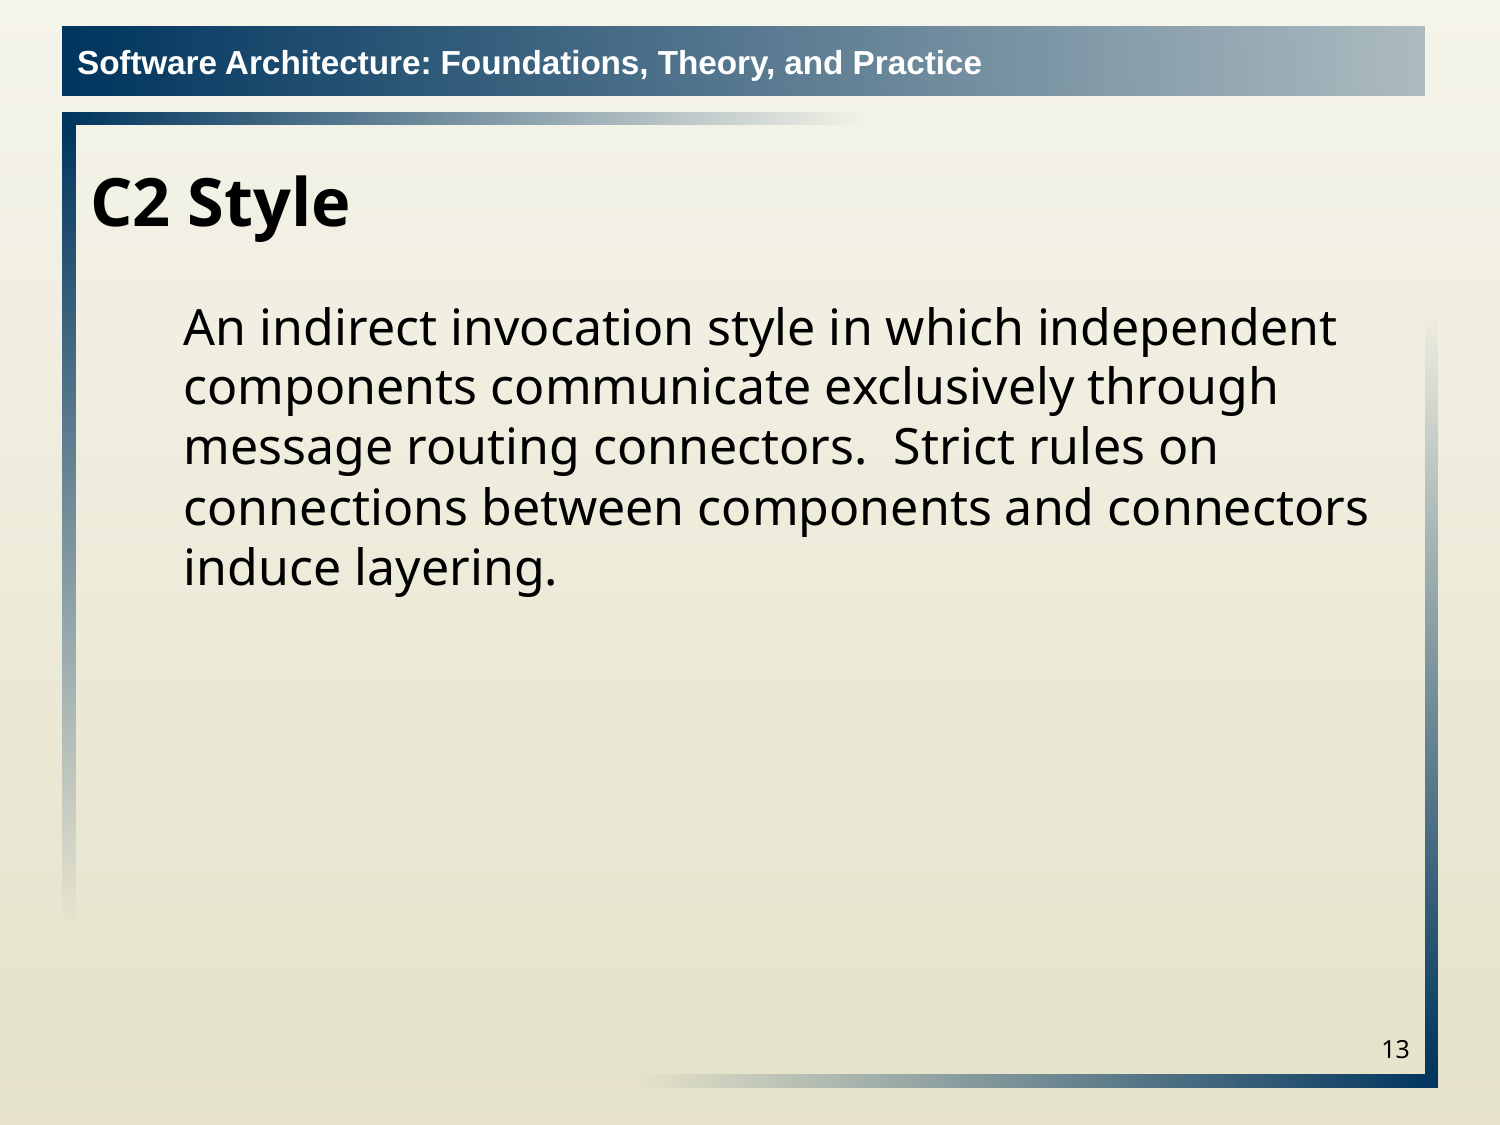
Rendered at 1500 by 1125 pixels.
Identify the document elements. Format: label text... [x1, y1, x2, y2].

slide_number 13 [1074, 999, 1426, 1076]
list An indirect invocation style in which independent components communicate exclusively through message routing connectors. Strict rules on connections between components and connectors induce layering. [112, 287, 1388, 988]
title C2 Style [75, 125, 1425, 275]
